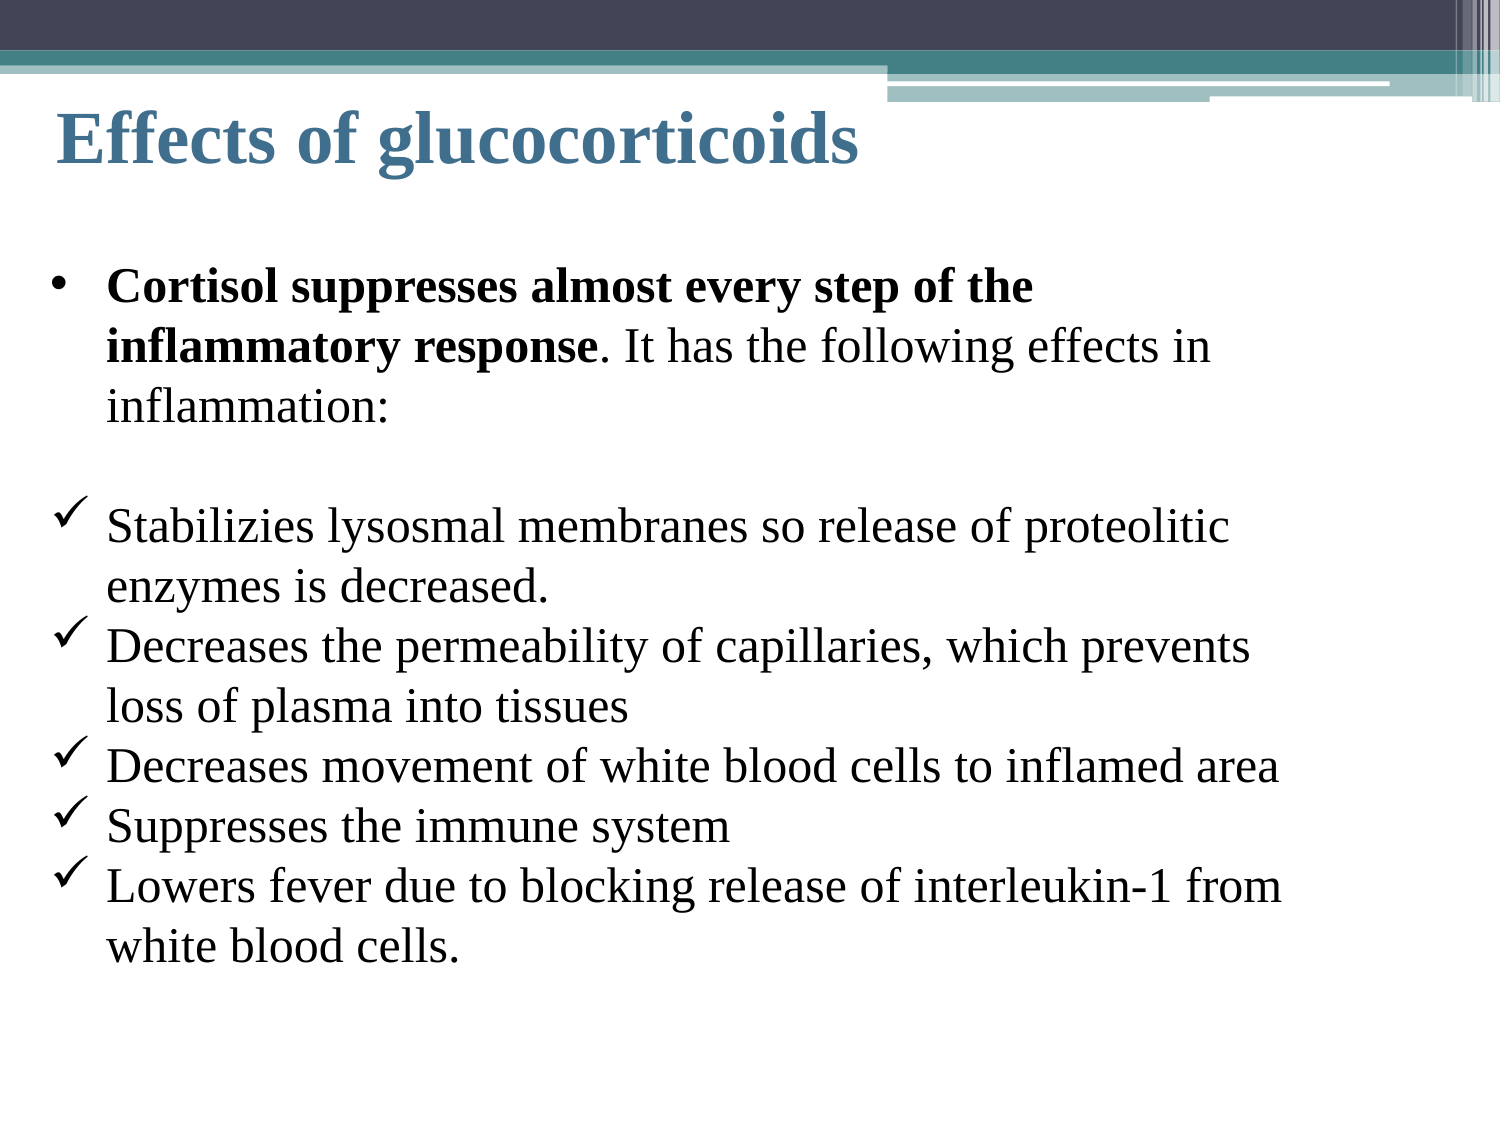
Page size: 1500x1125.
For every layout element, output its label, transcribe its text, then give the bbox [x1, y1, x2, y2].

title Effects of glucocorticoids [56, 88, 1444, 180]
list Cortisol suppresses almost every step of the inflammatory response. It has the following effects in inflammation: Stabilizies lysosmal membranes so release of proteolitic enzymes is decreased. Decreases the permeability of capillaries, which prevents loss of plasma into tissues Decreases movement of white blood cells to inflamed area Suppresses the immune system Lowers fever due to blocking release of interleukin-1 from white blood cells. [50, 252, 1300, 1040]
